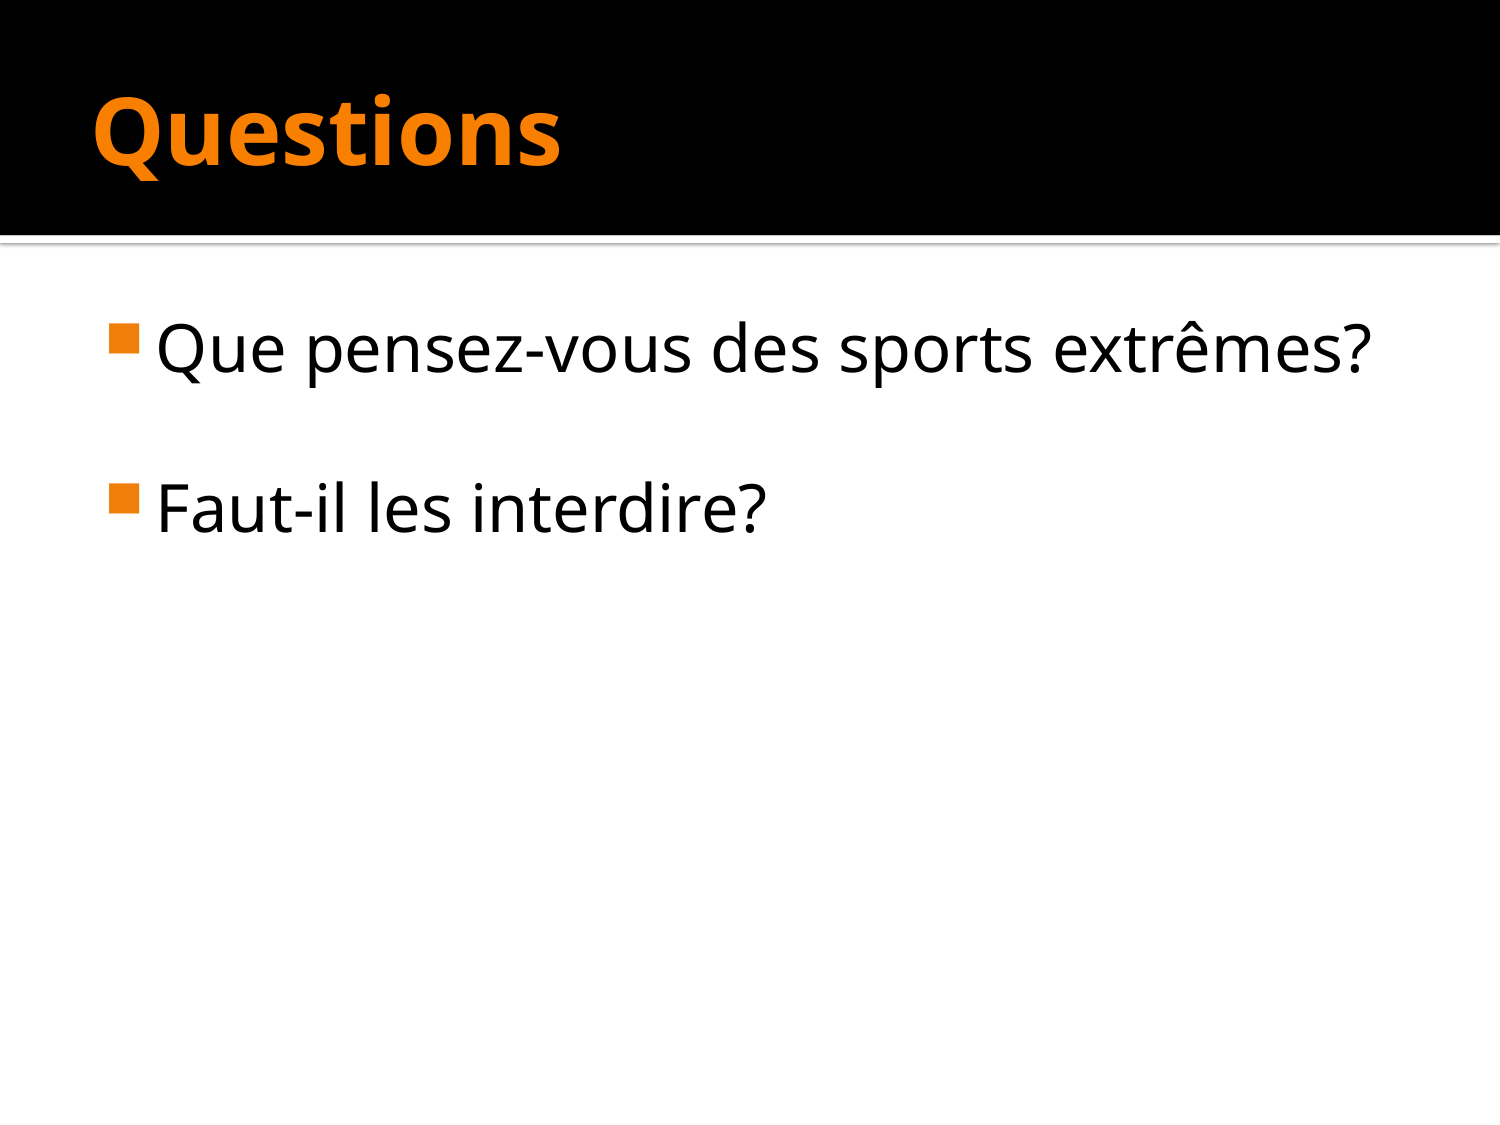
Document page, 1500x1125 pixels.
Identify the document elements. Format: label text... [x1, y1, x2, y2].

title Questions [75, 25, 1425, 231]
list Que pensez-vous des sports extrêmes? Faut-il les interdire? [74, 290, 1426, 1051]
